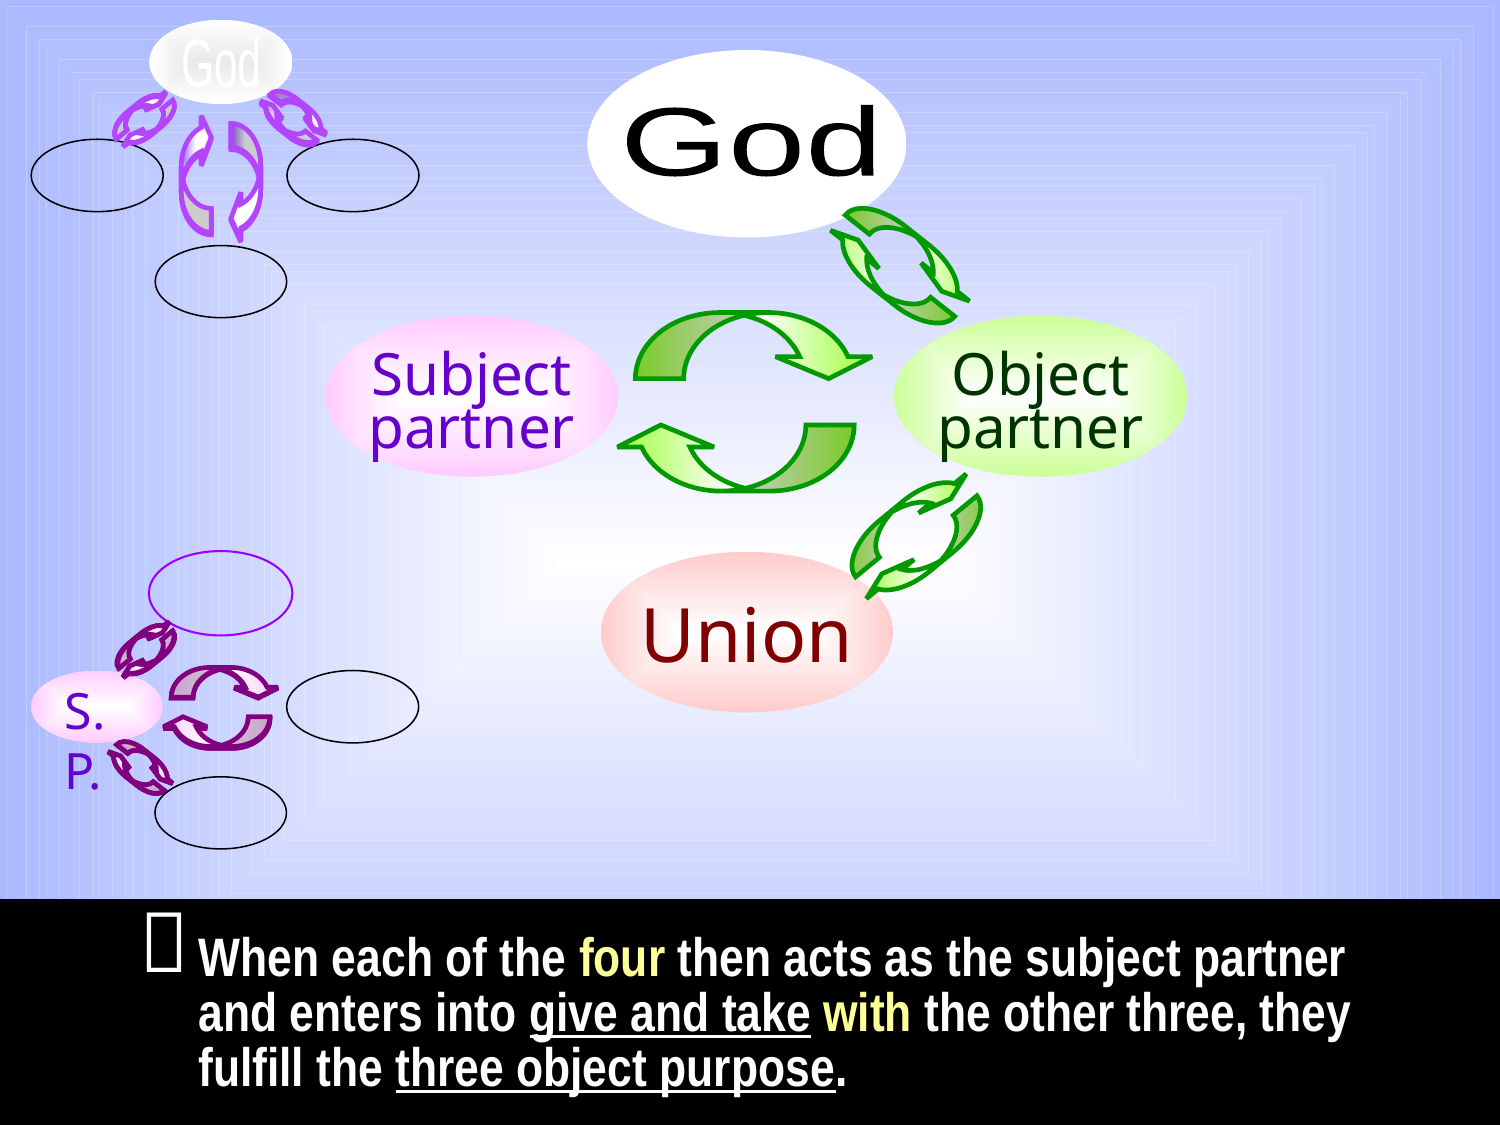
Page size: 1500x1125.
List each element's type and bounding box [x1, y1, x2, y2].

text_box [30, 550, 419, 850]
text_box [635, 237, 992, 532]
text_box [0, 899, 1500, 1125]
text_box [612, 265, 1004, 571]
text_box [30, 19, 420, 318]
text_box [324, 49, 1188, 713]
text_box [124, 924, 1401, 1124]
